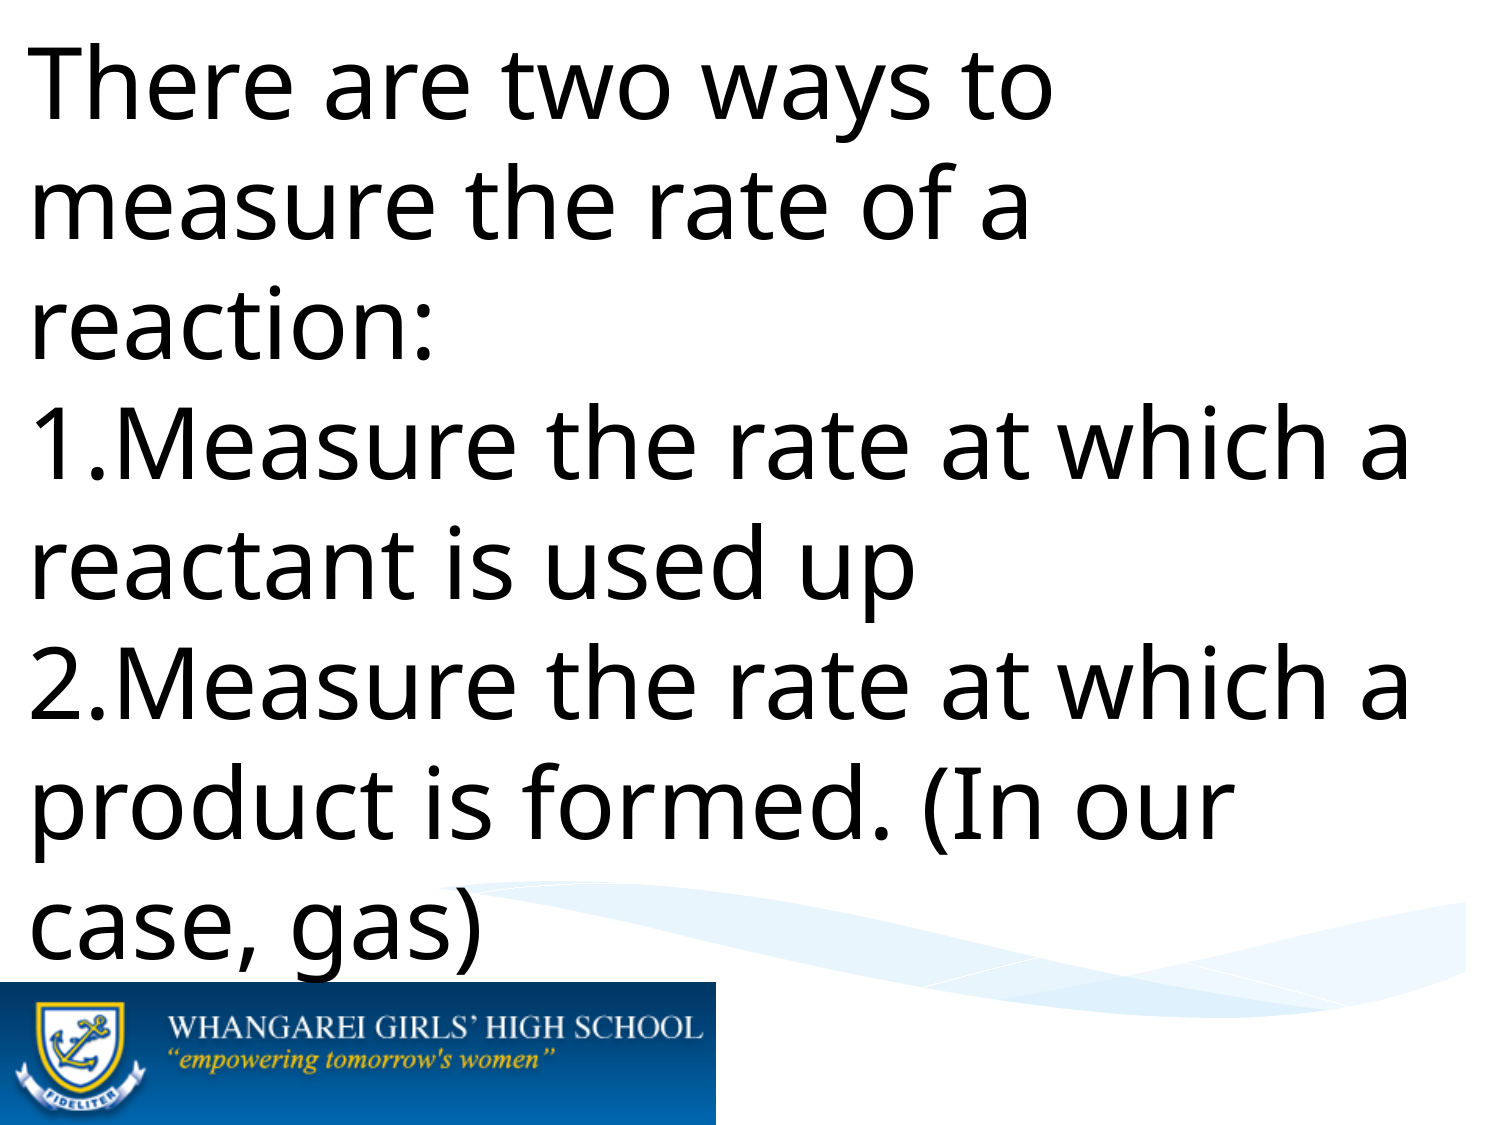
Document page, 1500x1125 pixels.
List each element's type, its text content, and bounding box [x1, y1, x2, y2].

text_box There are two ways to measure the rate of a reaction: 1.Measure the rate at which a reactant is used up 2.Measure the rate at which a product is formed. (In our case, gas) [12, 12, 1475, 987]
picture [0, 982, 716, 1125]
